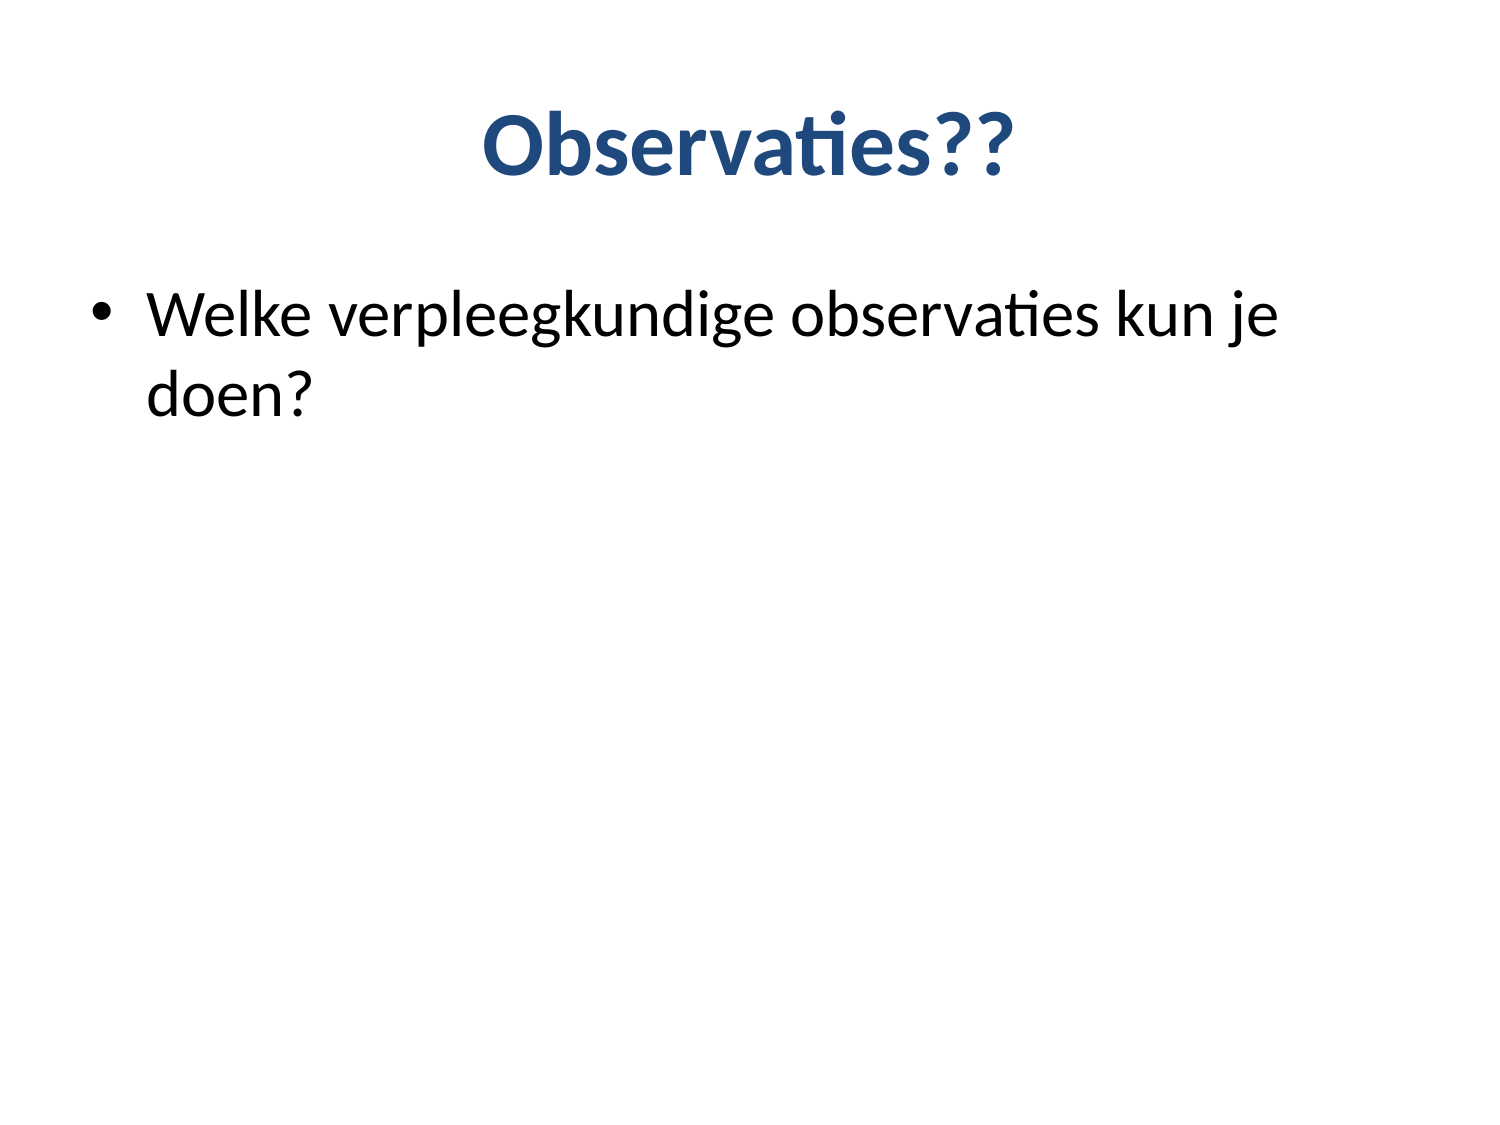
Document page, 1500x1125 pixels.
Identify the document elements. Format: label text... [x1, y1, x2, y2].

title Observaties?? [75, 45, 1425, 233]
list Welke verpleegkundige observaties kun je doen? [75, 262, 1425, 1005]
